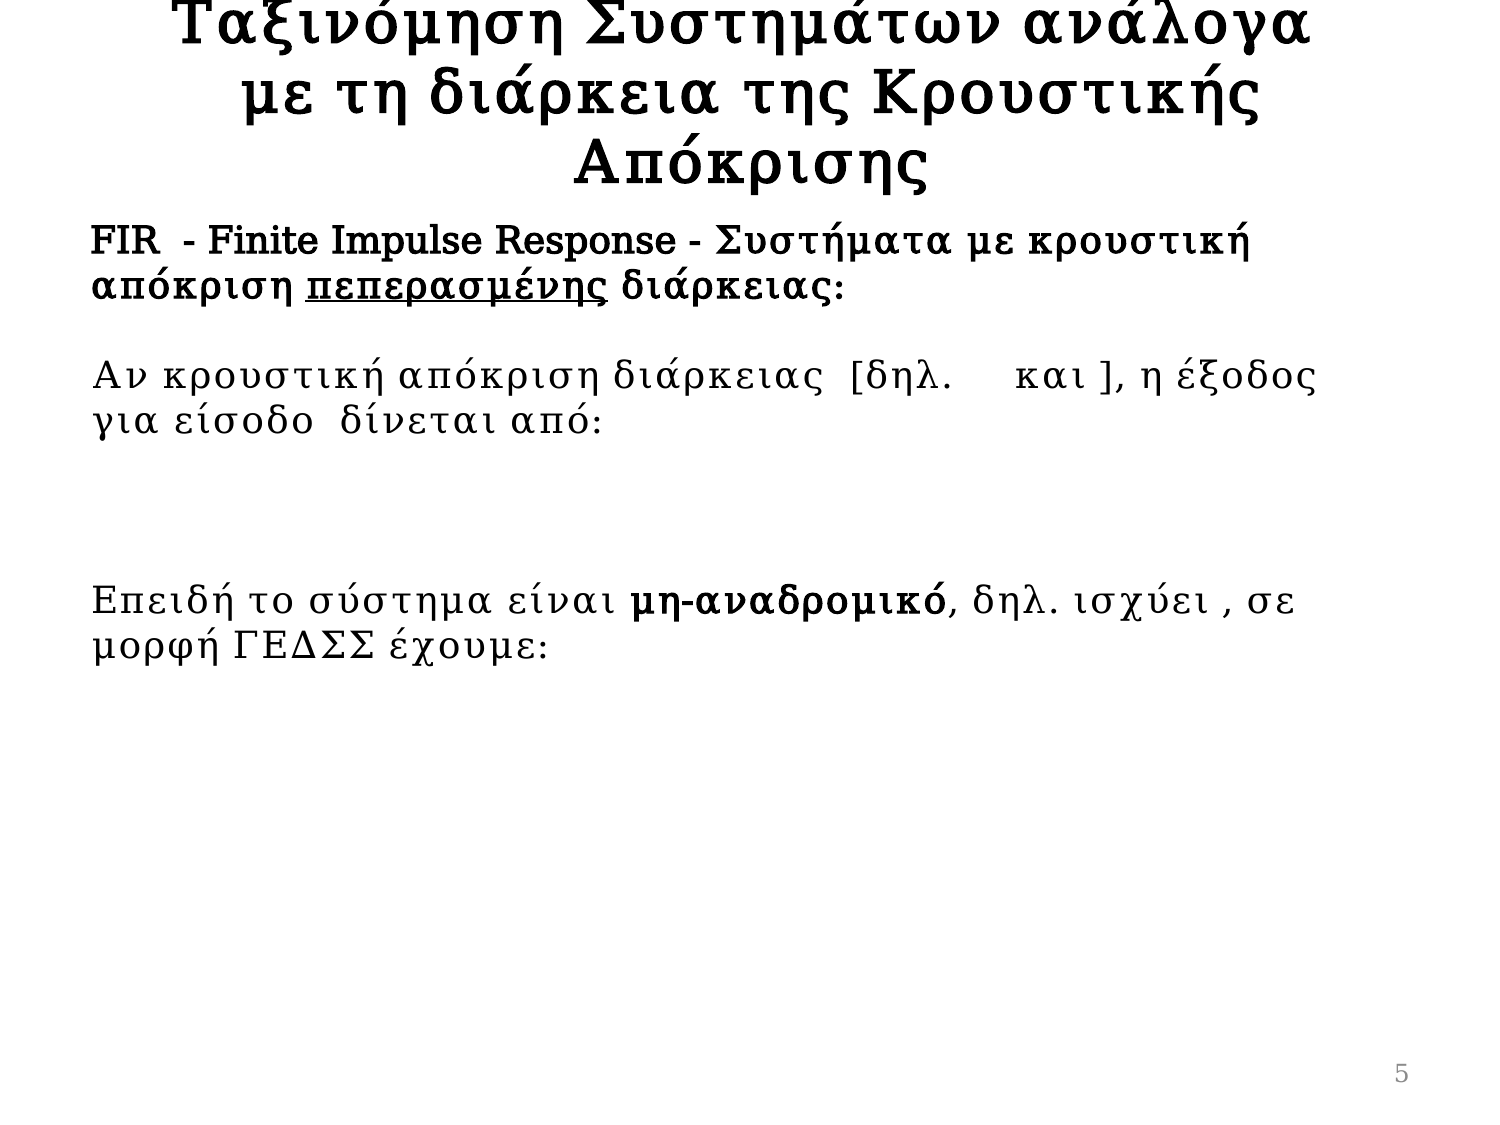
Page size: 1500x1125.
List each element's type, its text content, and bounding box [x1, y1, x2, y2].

title Ταξινόμηση Συστημάτων ανάλογα με τη διάρκεια της Κρουστικής Απόκρισης [75, 19, 1425, 159]
slide_number 5 [1222, 1042, 1425, 1103]
